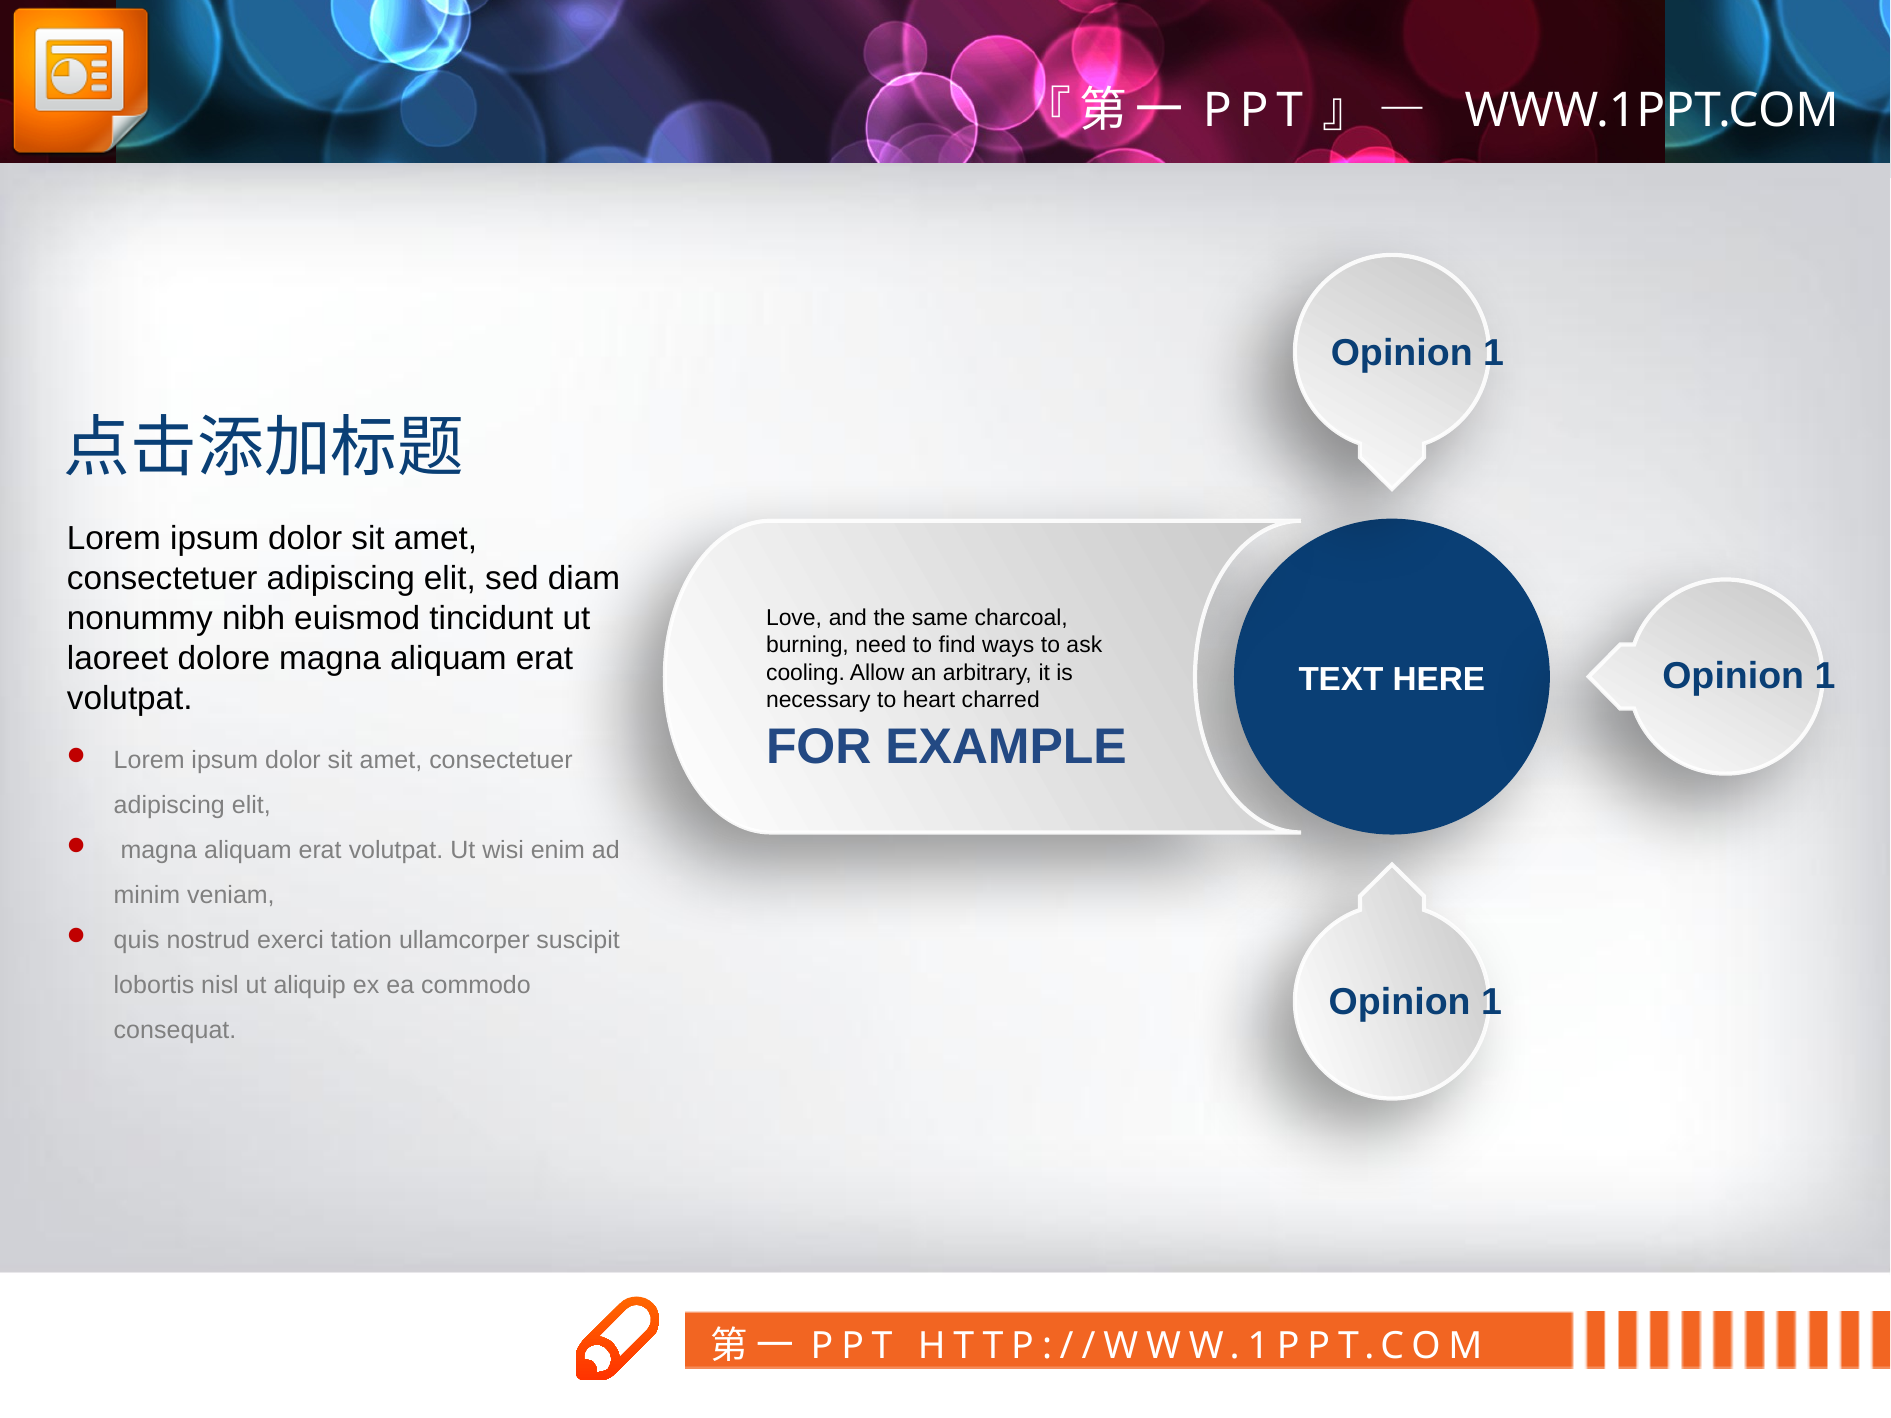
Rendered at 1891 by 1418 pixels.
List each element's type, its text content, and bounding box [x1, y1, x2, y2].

text_box Opinion 1 [1315, 331, 1520, 380]
text_box Lorem ipsum dolor sit amet, consectetuer adipiscing elit, magna aliquam erat volutpat. Ut wisi enim ad minim veniam, quis nostrud exerci tation ullamcorper suscipit lobortis nisl ut aliquip ex ea commodo consequat. [52, 721, 653, 1051]
picture [0, 0, 1891, 1275]
text_box Opinion 1 [1313, 981, 1518, 1030]
text_box 点击添加标题 [49, 396, 480, 491]
text_box TEXT HERE [1236, 524, 1546, 833]
text_box [1294, 864, 1487, 1099]
picture [685, 1311, 1891, 1369]
text_box [1588, 579, 1821, 774]
text_box Opinion 1 [1647, 654, 1851, 703]
text_box [1294, 254, 1487, 489]
text_box Love, and the same charcoal, burning, need to find ways to ask cooling. Allow an arbitrary, it is necessary to heart charred FOR EXAMPLE [751, 594, 1156, 782]
text_box [664, 520, 1302, 833]
text_box Lorem ipsum dolor sit amet, consectetuer adipiscing elit, sed diam nonummy nibh euismod tincidunt ut laoreet dolore magna aliquam erat volutpat. [52, 508, 653, 721]
